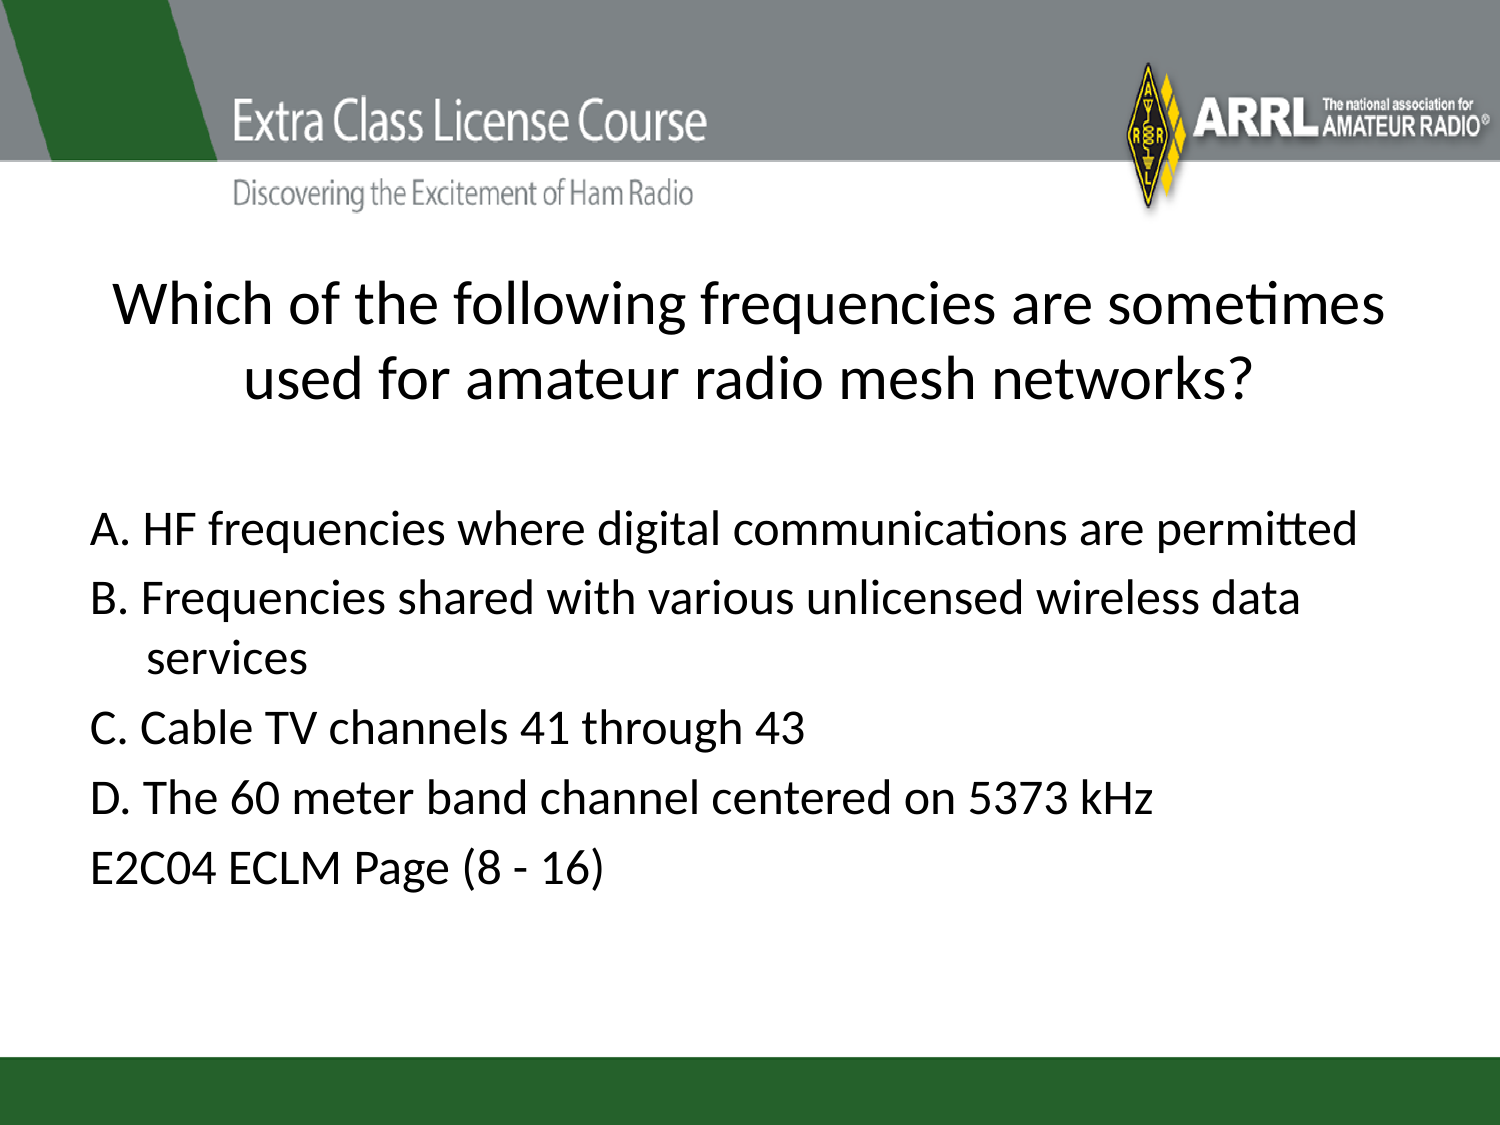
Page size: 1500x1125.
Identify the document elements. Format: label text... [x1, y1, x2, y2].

title Which of the following frequencies are sometimes used for amateur radio mesh networks? [75, 254, 1425, 435]
list A. HF frequencies where digital communications are permitted B. Frequencies shared with various unlicensed wireless data services C. Cable TV channels 41 through 43 D. The 60 meter band channel centered on 5373 kHz E2C04 ECLM Page (8 - 16) [75, 487, 1425, 1005]
picture [0, 0, 1500, 1125]
